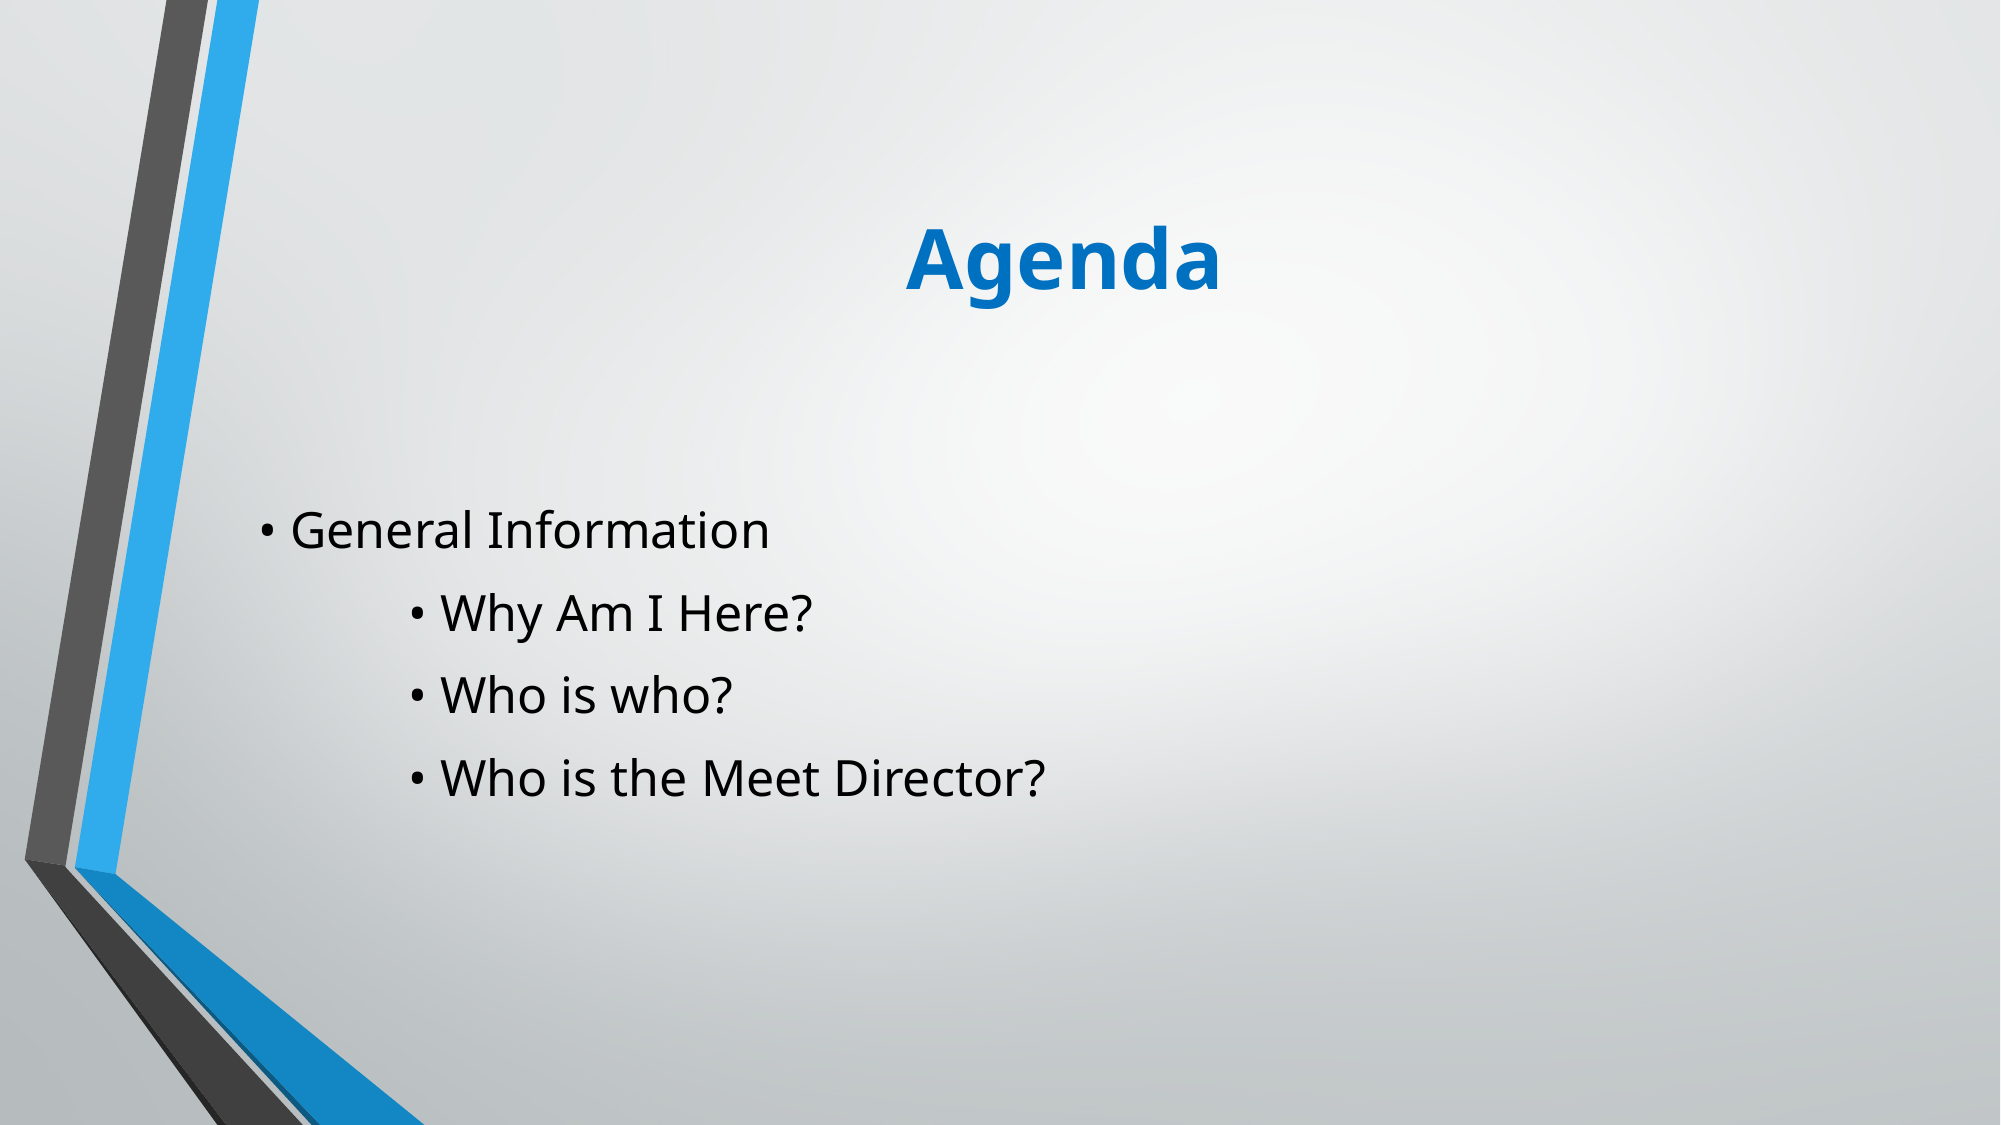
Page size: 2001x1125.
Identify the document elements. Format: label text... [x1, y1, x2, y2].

title Agenda [243, 112, 1887, 400]
list • General Information • Why Am I Here? • Who is who? • Who is the Meet Director? [243, 437, 1887, 950]
